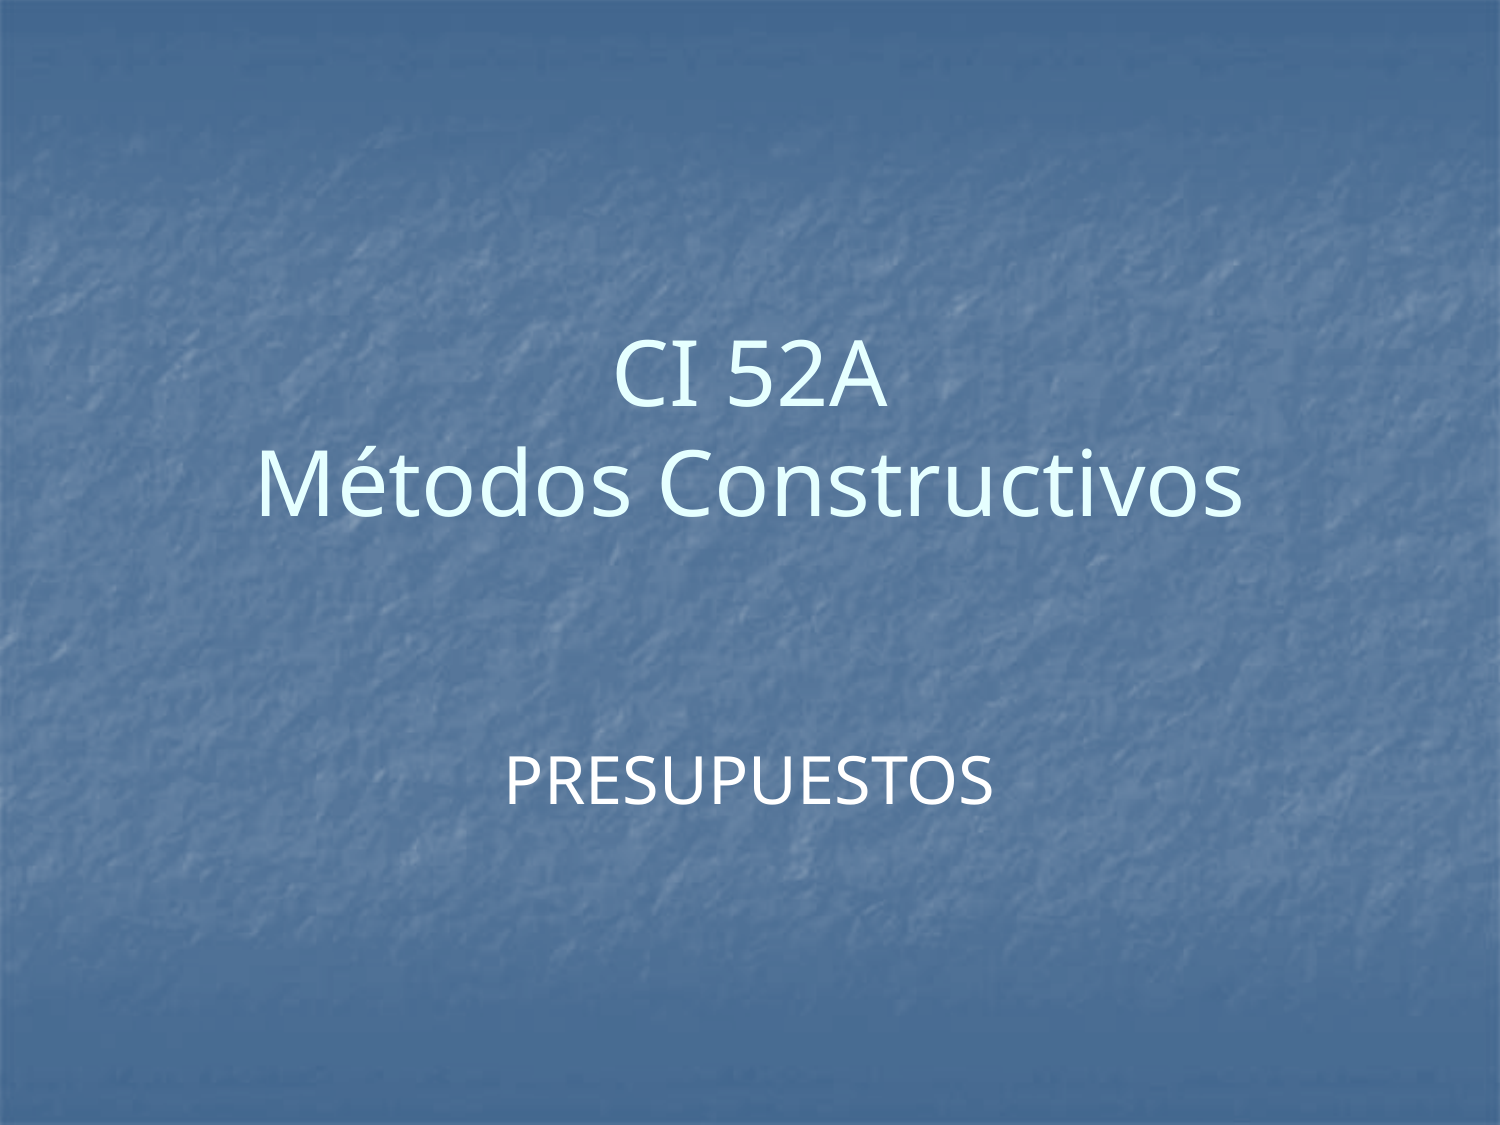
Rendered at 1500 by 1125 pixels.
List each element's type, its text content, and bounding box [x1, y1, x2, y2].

subtitle PRESUPUESTOS [224, 637, 1276, 926]
title CI 52A Métodos Constructivos [112, 274, 1388, 576]
